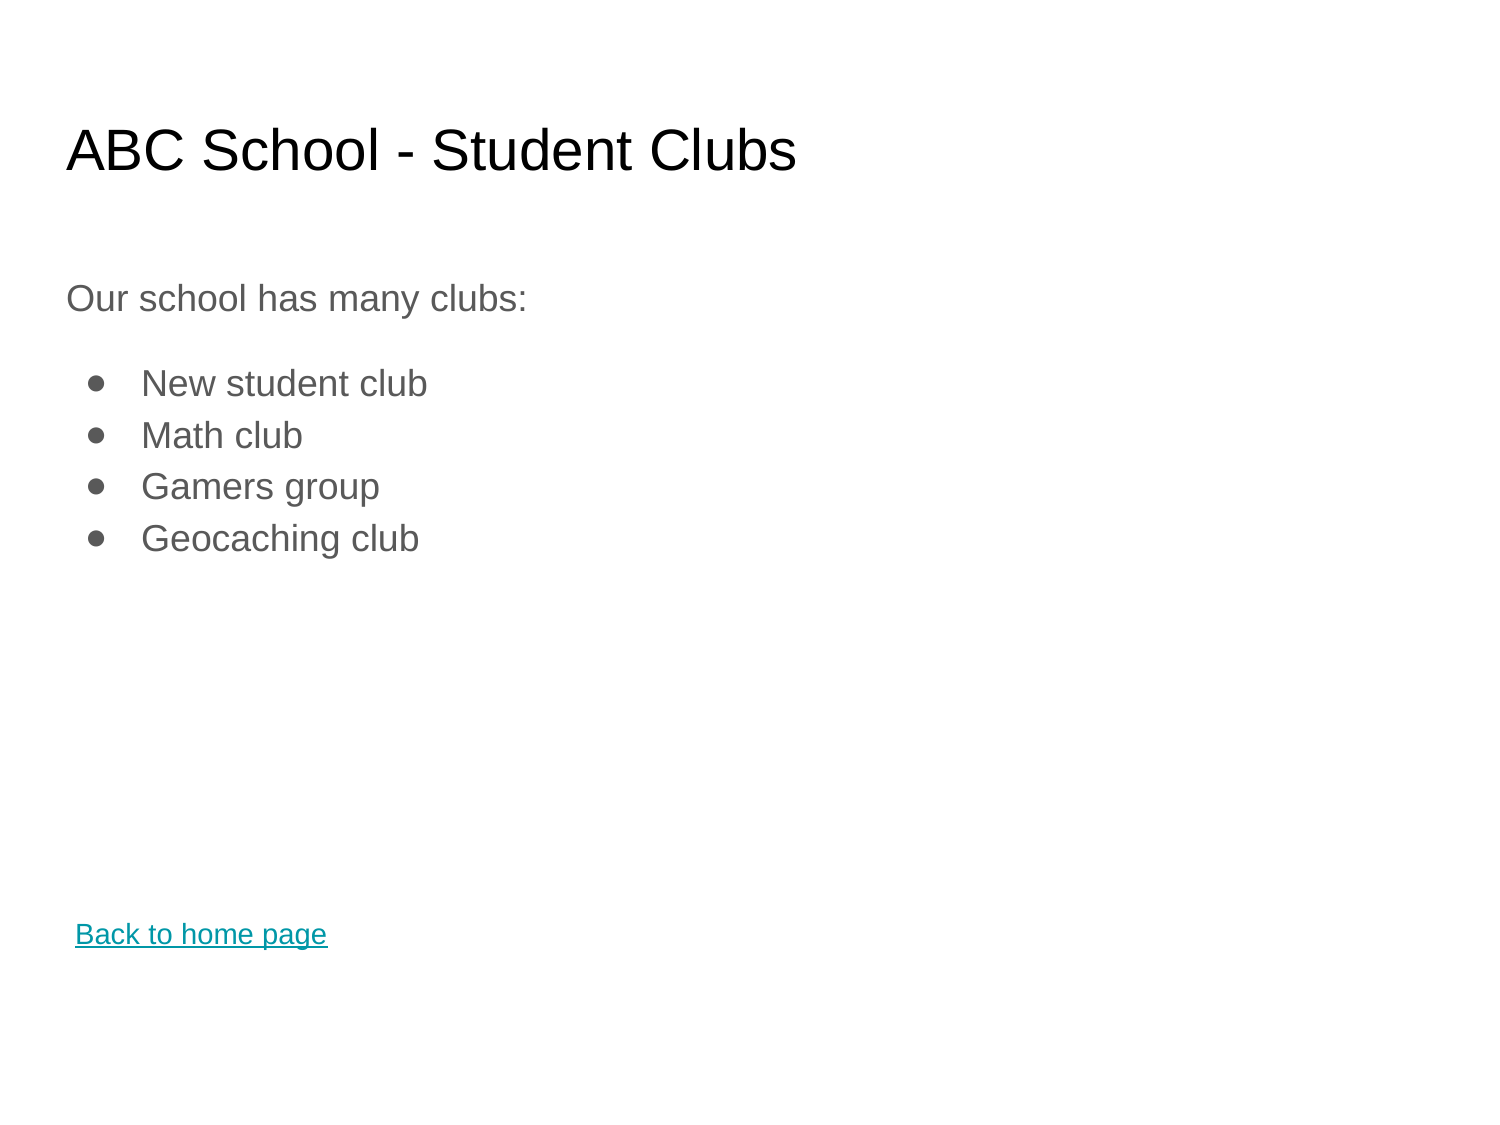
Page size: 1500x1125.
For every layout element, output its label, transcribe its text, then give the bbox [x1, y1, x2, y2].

list Our school has many clubs: New student club Math club Gamers group Geocaching club [51, 252, 1449, 1000]
text_box Back to home page [59, 900, 1106, 1064]
title ABC School - Student Clubs [51, 97, 1449, 223]
